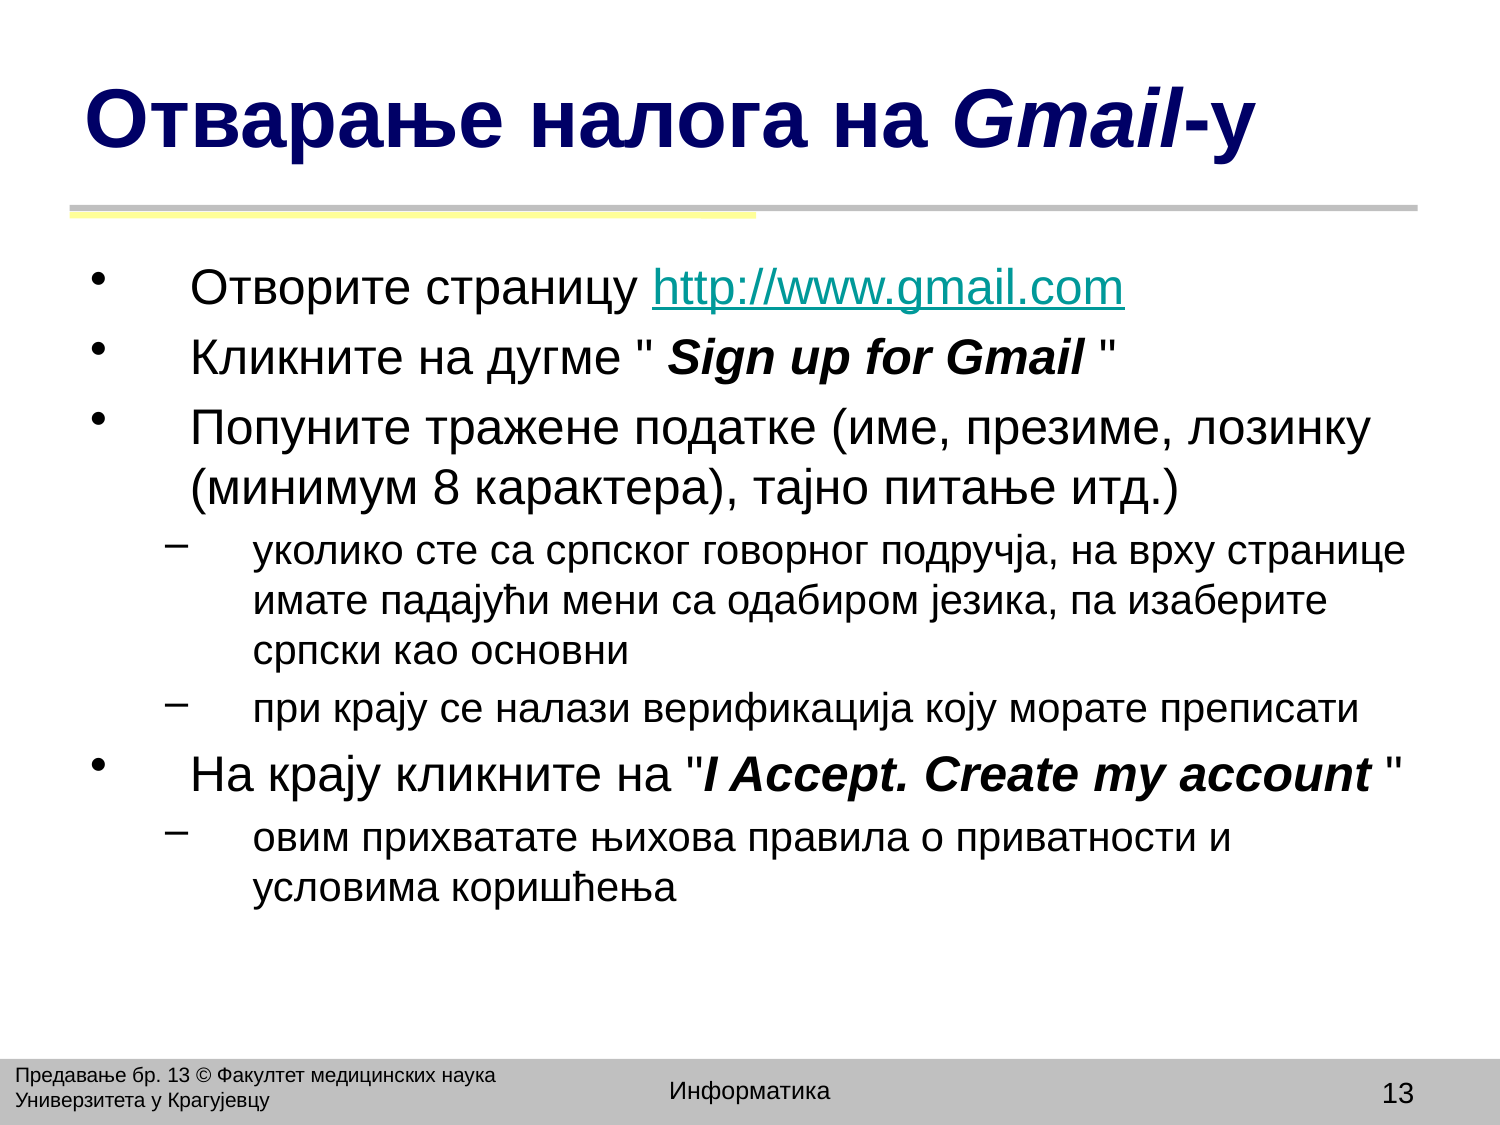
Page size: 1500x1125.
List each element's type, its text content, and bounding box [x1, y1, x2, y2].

title Отварање налога на Gmail-у [69, 19, 1426, 208]
slide_number 13 [1079, 1066, 1430, 1125]
list Отворите страницу http://www.gmail.com Кликните на дугме " Sign up for Gmail " Попуните тражене податке (име, презиме, лозинку (минимум 8 карактера), тајно питање итд.) уколико сте са српског говорног подручја, на врху странице имате падајући мени са одабиром језика, па изаберите српски као основни при крају се налази верификација коју морате преписати На крају кликните на "I Accept. Create my account " овим прихватате њихова правила о приватности и условима коришћења [74, 246, 1426, 1023]
slide_number Предавање бр. 13 © Факултет медицинских наука Универзитета у Крагујевцу [0, 1053, 617, 1108]
footer Информатика [512, 1066, 988, 1125]
